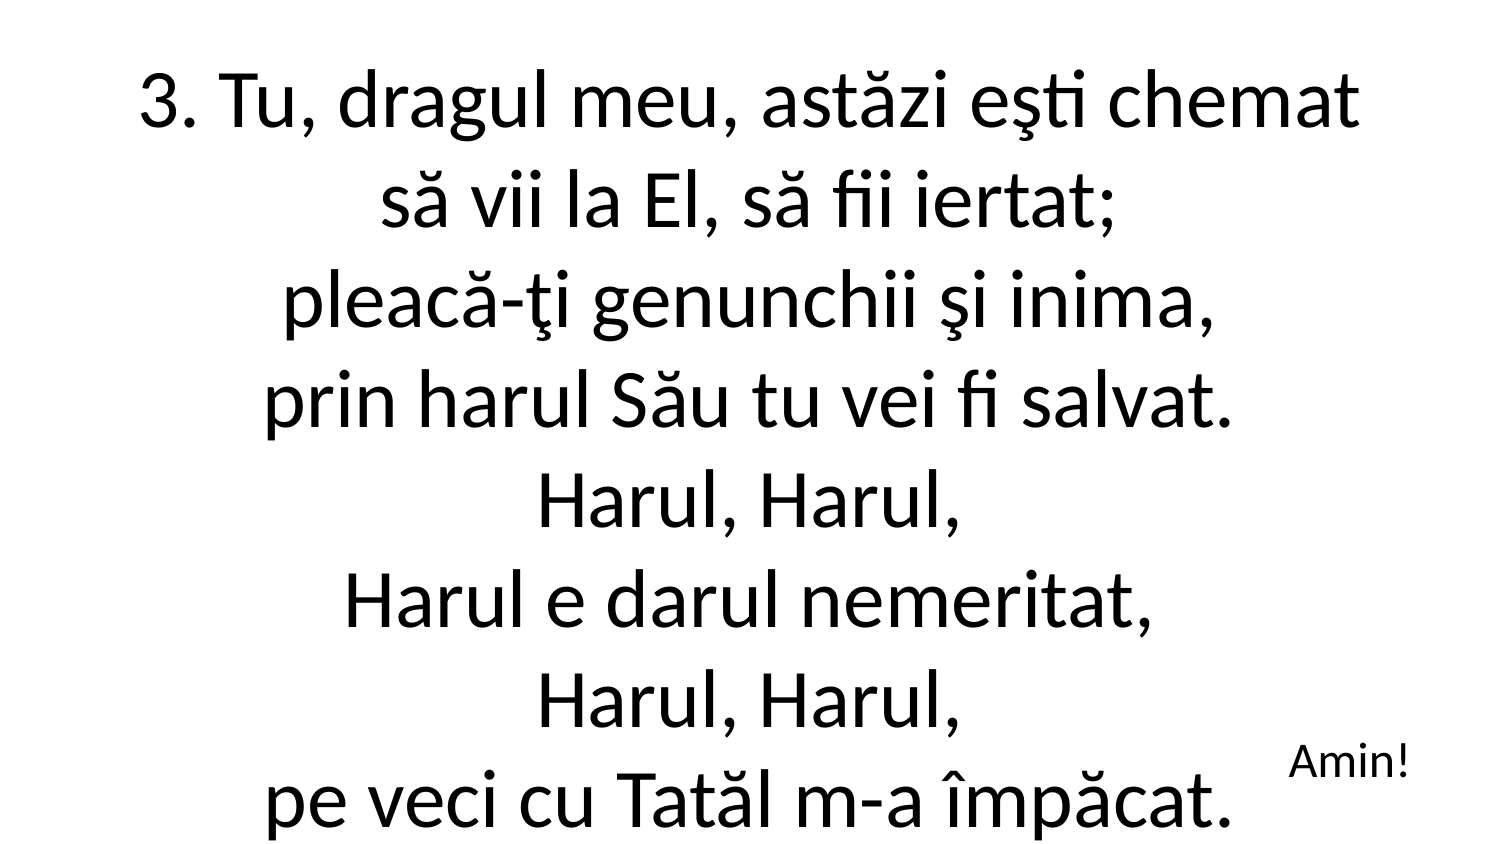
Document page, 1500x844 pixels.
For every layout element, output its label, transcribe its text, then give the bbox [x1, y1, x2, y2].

text_box 3. Tu, dragul meu, astăzi eşti chemat să vii la El, să fii iertat; pleacă-ţi genunchii şi inima, prin harul Său tu vei fi salvat. Harul, Harul, Harul e darul nemeritat, Harul, Harul, pe veci cu Tatăl m-a împăcat. [122, 0, 1378, 844]
text_box Amin! [1273, 674, 1427, 795]
